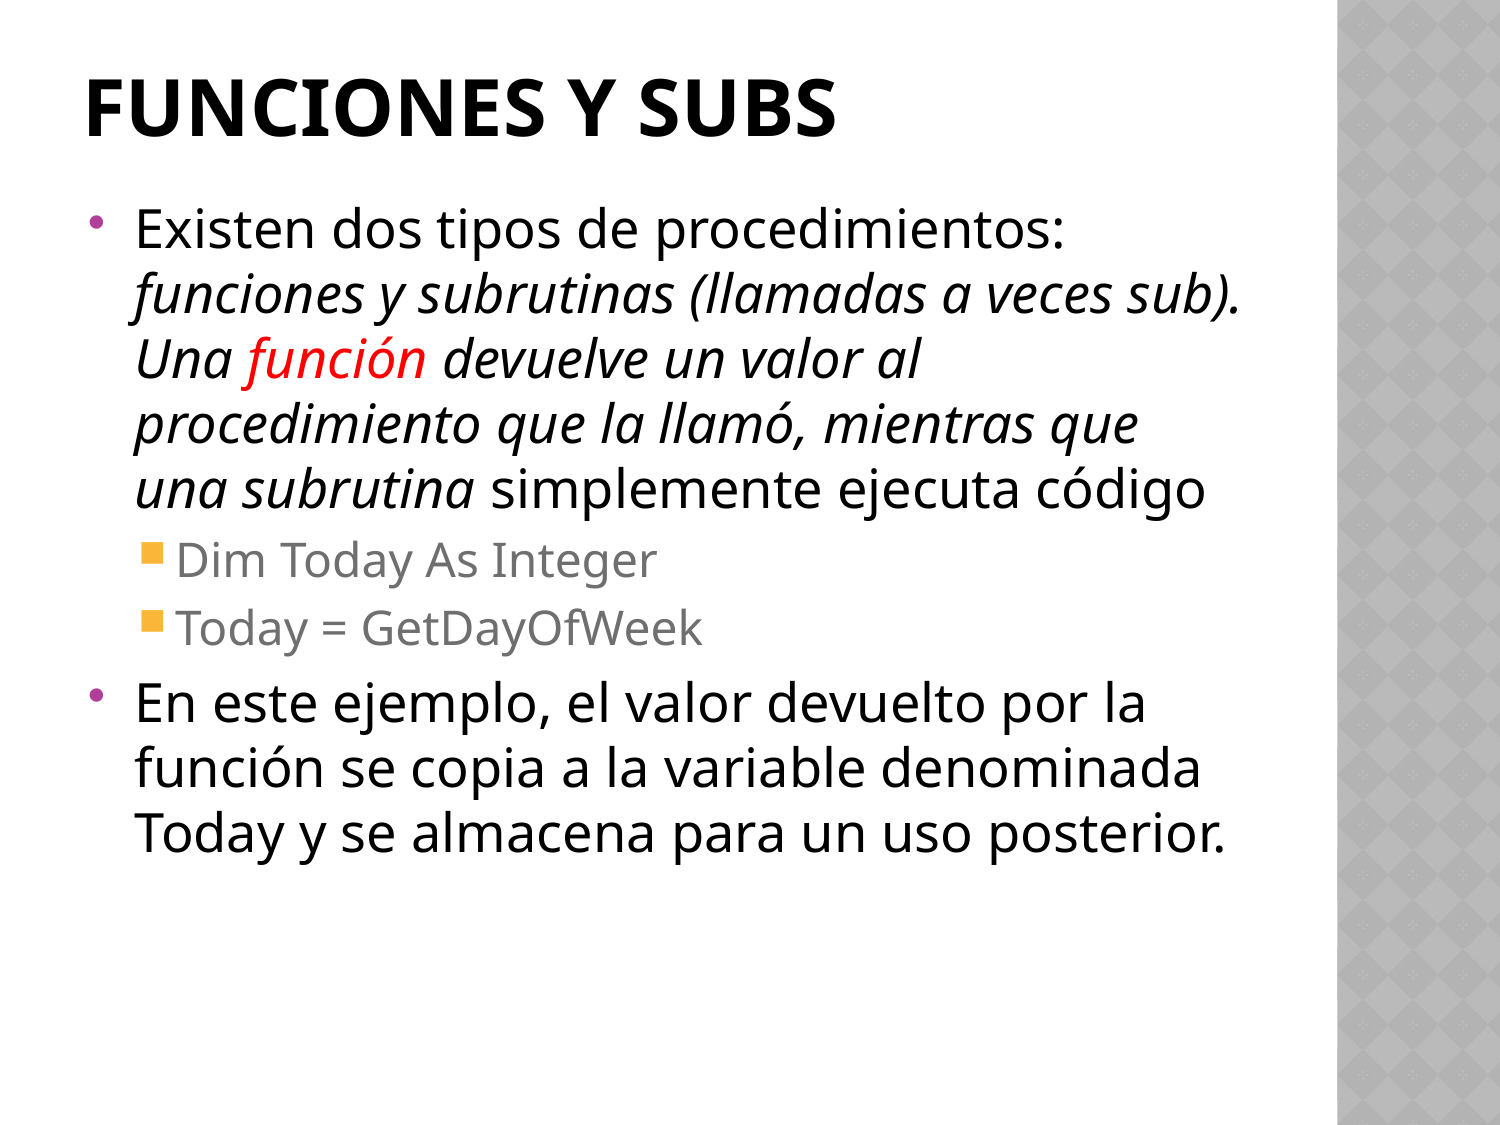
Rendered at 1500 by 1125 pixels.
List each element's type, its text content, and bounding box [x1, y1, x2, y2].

list Existen dos tipos de procedimientos: funciones y subrutinas (llamadas a veces sub). Una función devuelve un valor al procedimiento que la llamó, mientras que una subrutina simplemente ejecuta código Dim Today As Integer Today = GetDayOfWeek En este ejemplo, el valor devuelto por la función se copia a la variable denominada Today y se almacena para un uso posterior. [75, 187, 1263, 1059]
title Funciones y Subs [75, 52, 1263, 153]
